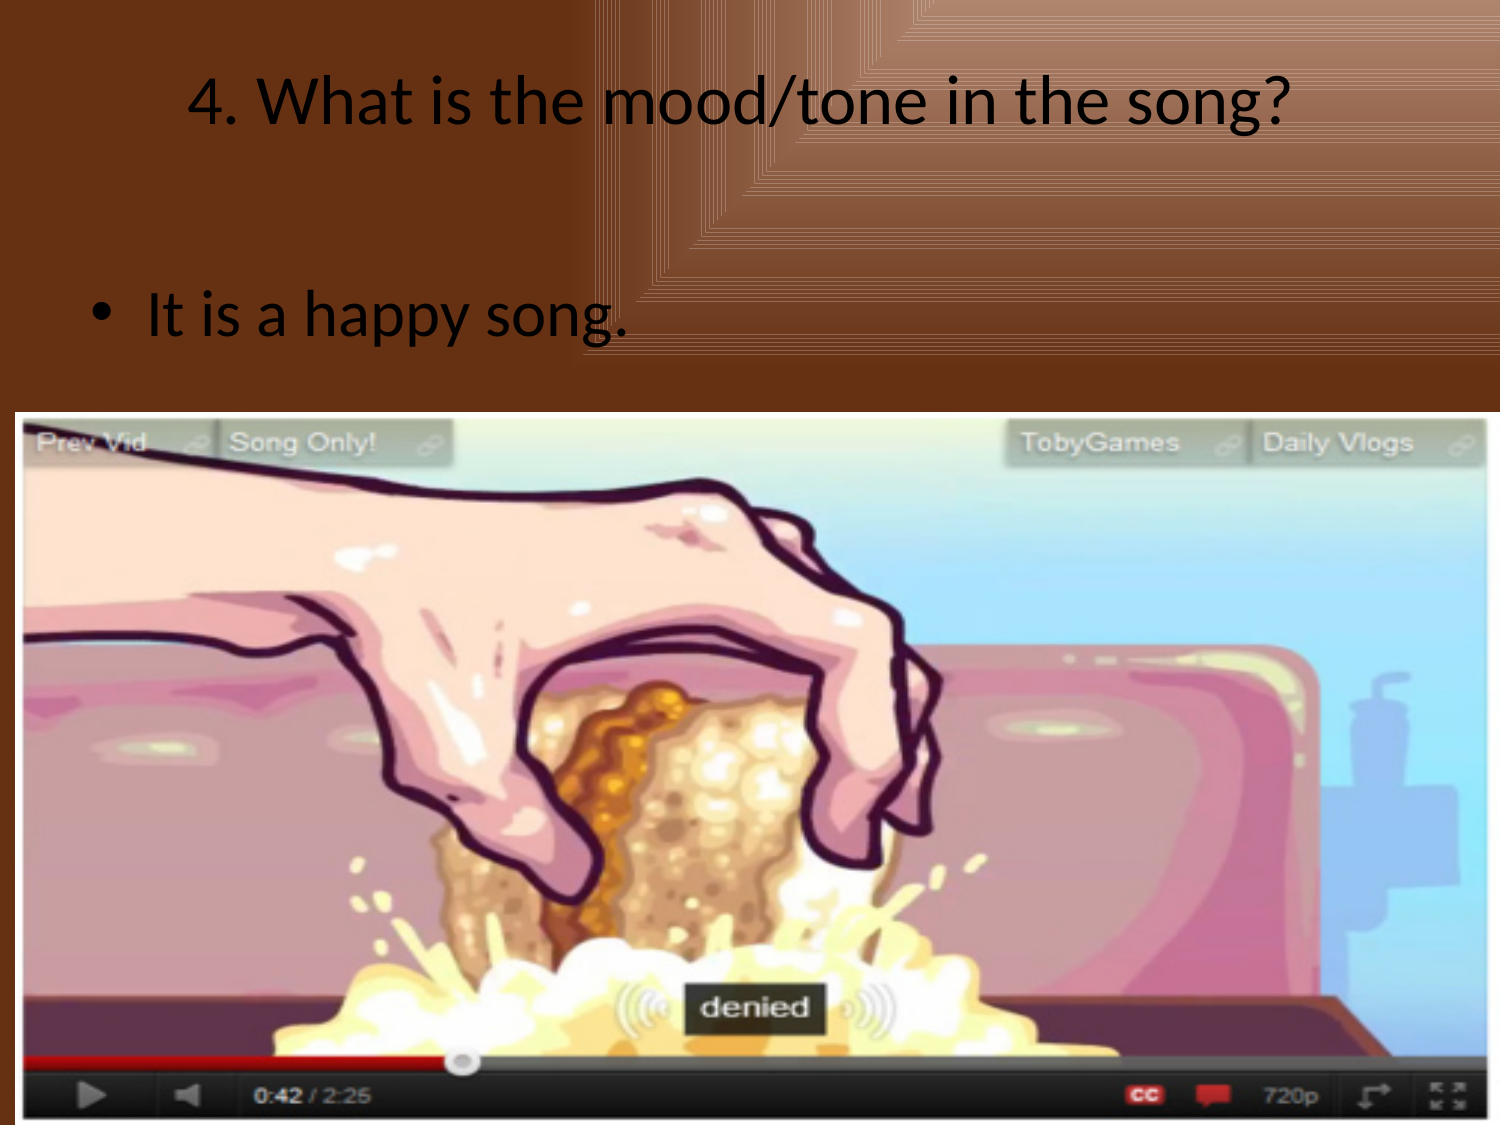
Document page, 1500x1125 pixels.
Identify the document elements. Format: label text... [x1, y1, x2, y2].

picture [15, 412, 1500, 1125]
title 4. What is the mood/tone in the song? [75, 45, 1425, 233]
list It is a happy song. [75, 262, 1425, 410]
